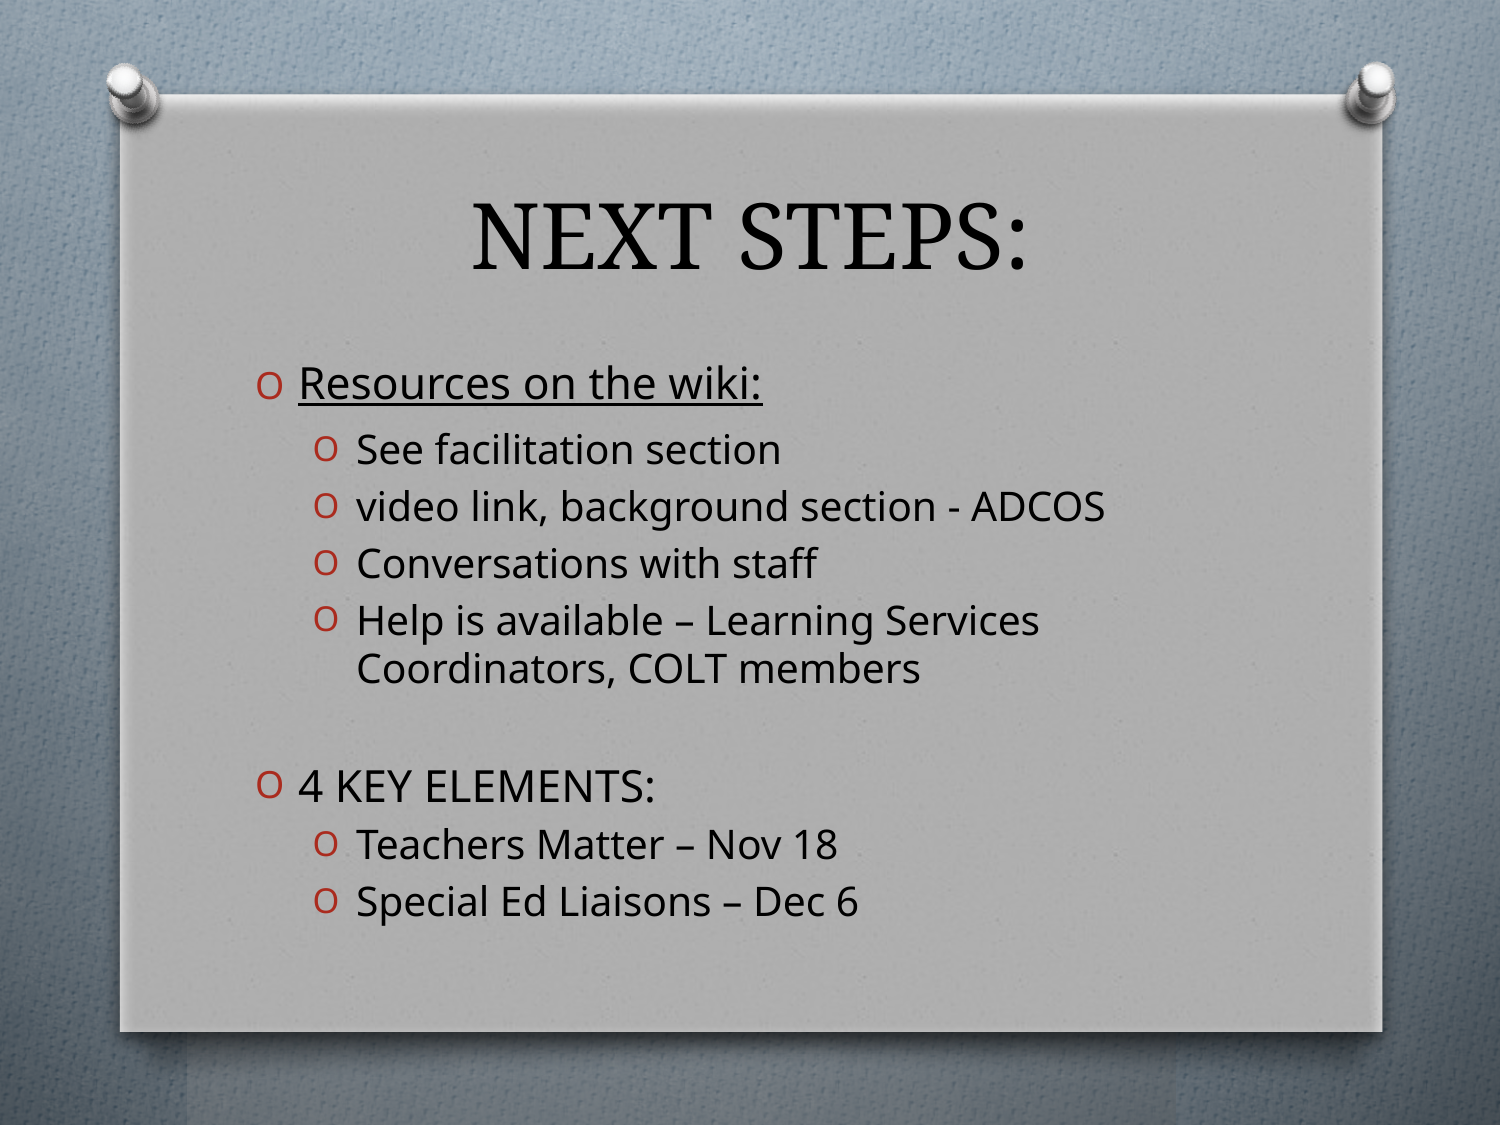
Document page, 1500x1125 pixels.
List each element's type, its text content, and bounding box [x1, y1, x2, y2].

picture [1317, 35, 1439, 156]
list Resources on the wiki: See facilitation section video link, background section - ADCOS Conversations with staff Help is available – Learning Services Coordinators, COLT members 4 KEY ELEMENTS: Teachers Matter – Nov 18 Special Ed Liaisons – Dec 6 [240, 347, 1257, 939]
title NEXT STEPS: [179, 134, 1323, 332]
picture [75, 29, 198, 153]
